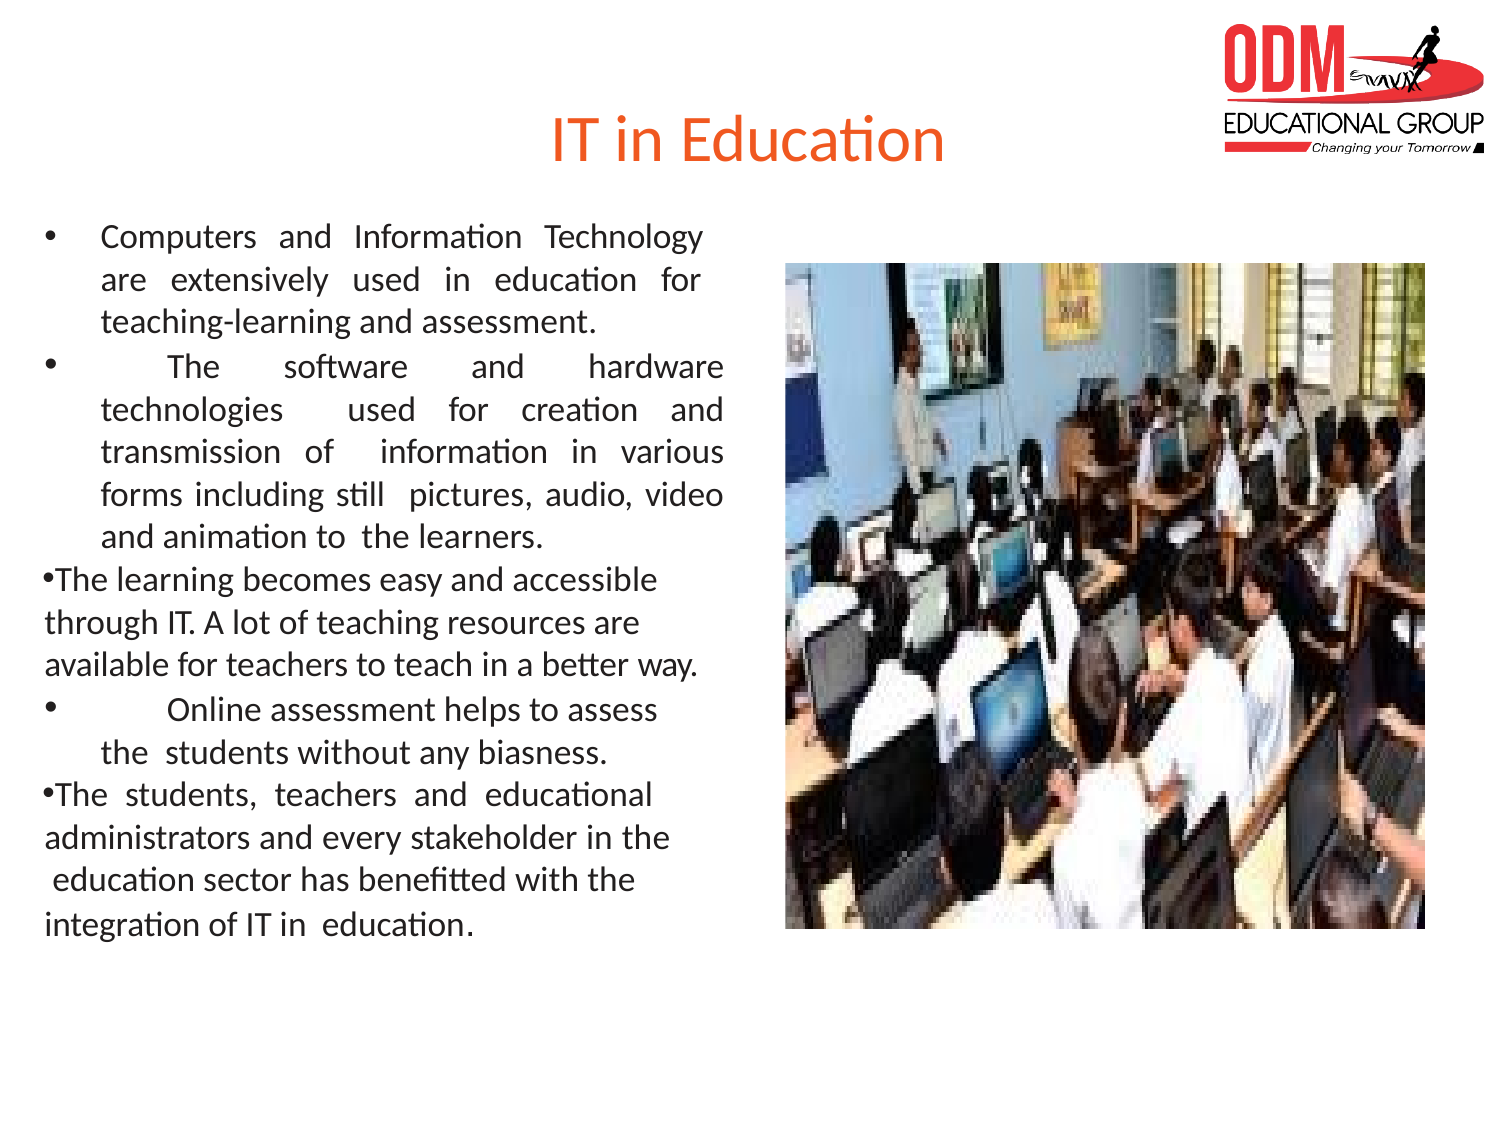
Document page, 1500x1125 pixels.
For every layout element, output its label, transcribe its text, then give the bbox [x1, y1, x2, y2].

text_box Computers and Information Technology are extensively used in education for teaching-learning and assessment. The software and hardware technologies used for creation and transmission of information in various forms including still pictures, audio, video and animation to the learners. The learning becomes easy and accessible through IT. A lot of teaching resources are available for teachers to teach in a better way. Online assessment helps to assess the students without any biasness. The students, teachers and educational administrators and every stakeholder in the education sector has benefitted with the integration of IT in education. [42, 211, 725, 945]
text_box [785, 263, 1425, 929]
text_box [1224, 24, 1484, 154]
title IT in Education [548, 92, 952, 283]
